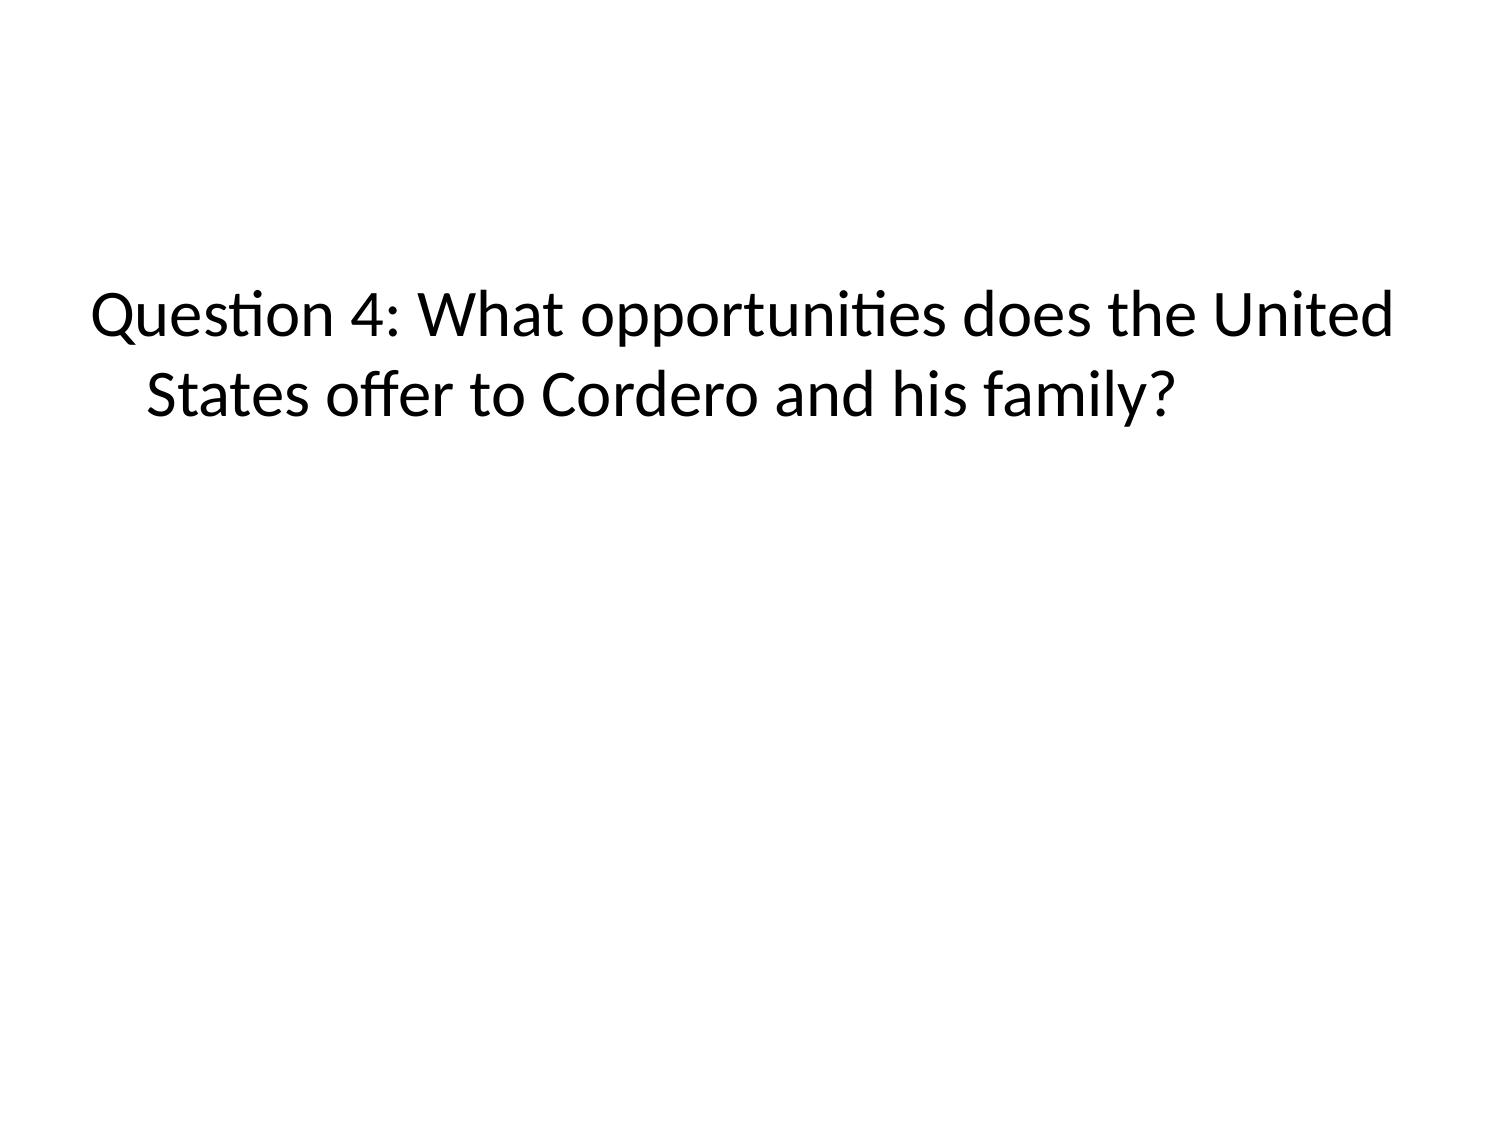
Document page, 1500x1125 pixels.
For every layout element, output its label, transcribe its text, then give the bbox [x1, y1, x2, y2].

list Question 4: What opportunities does the United States offer to Cordero and his family? [75, 262, 1425, 1005]
